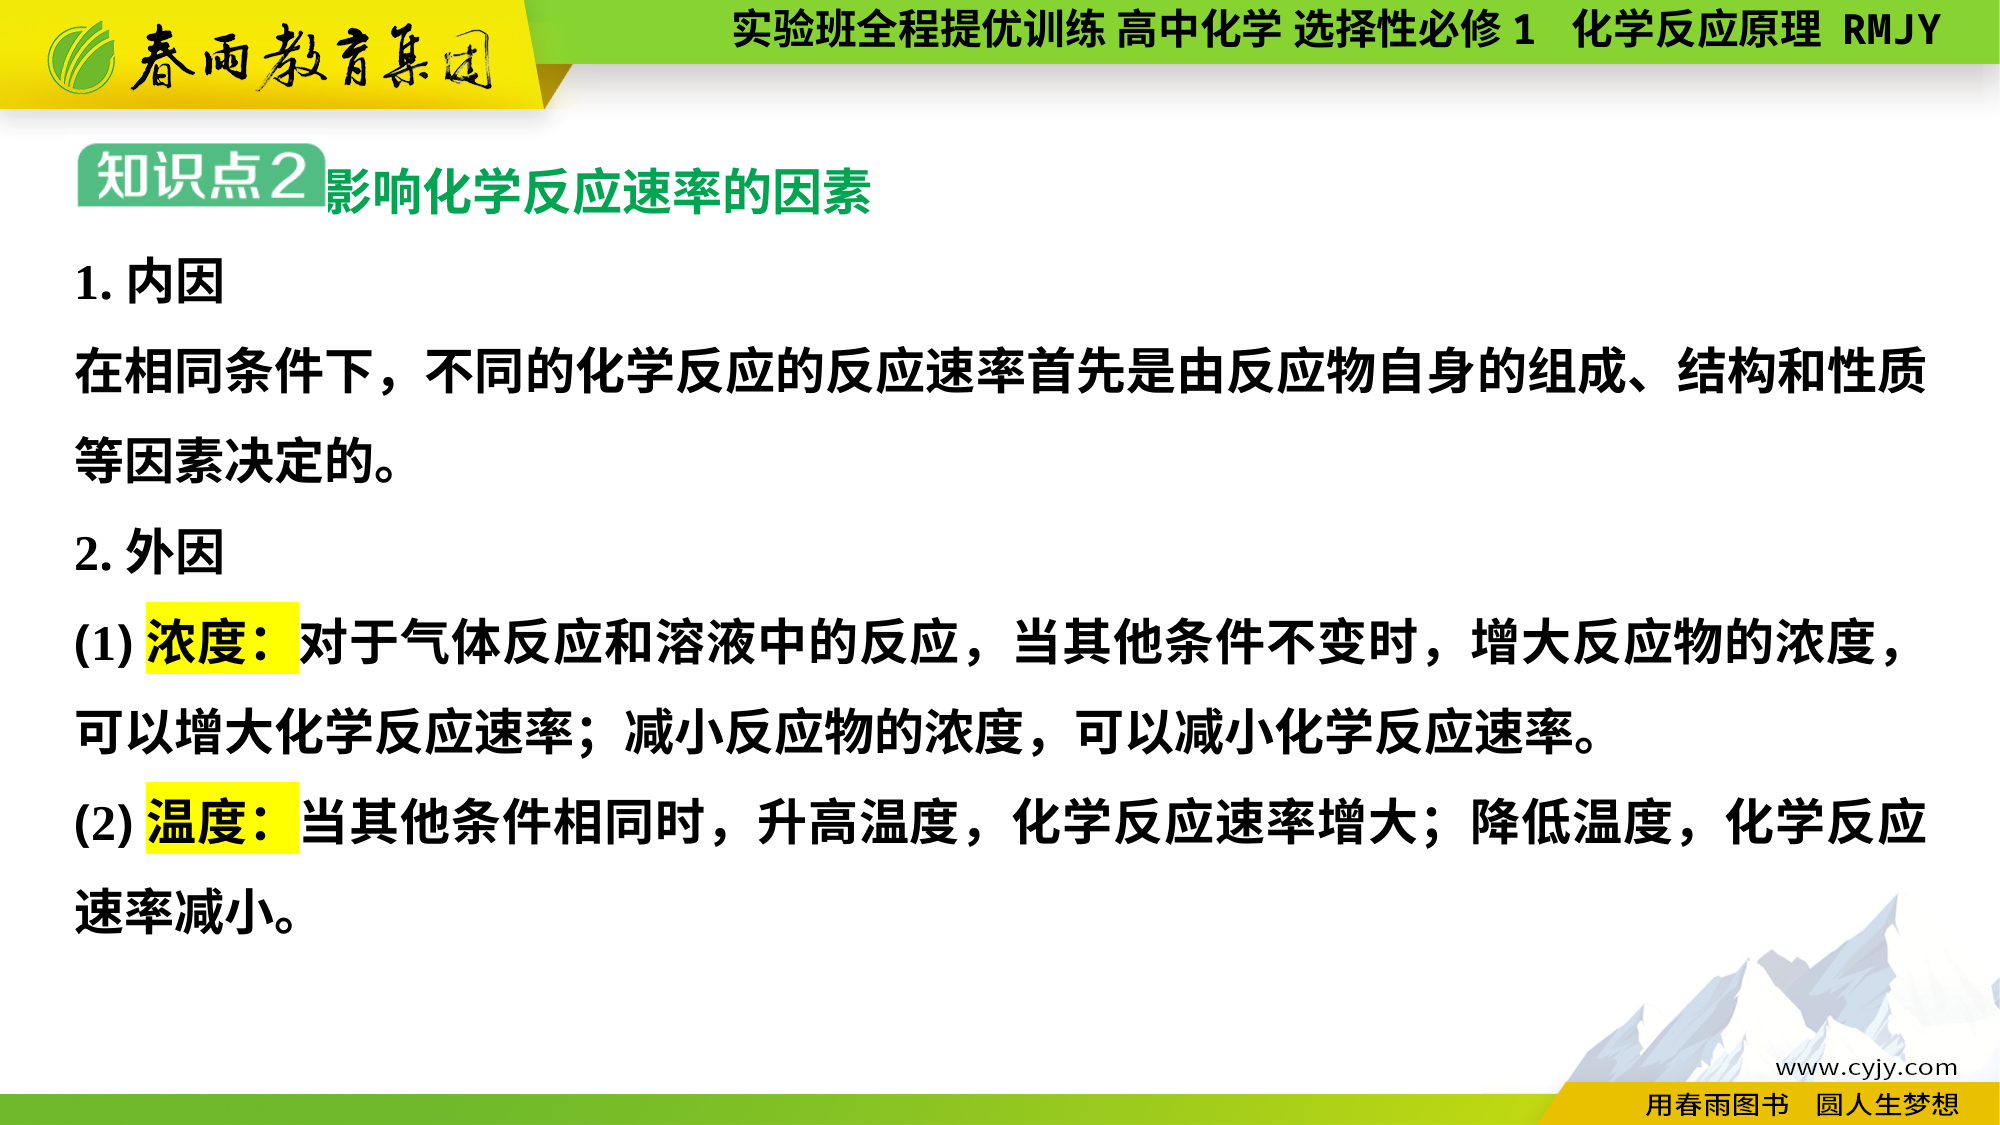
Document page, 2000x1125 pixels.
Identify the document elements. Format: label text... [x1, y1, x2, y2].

list 影响化学反应速率的因素 1.内因 在相同条件下，不同的化学反应的反应速率首先是由反应物自身的组成、结构和性质等因素决定的。 2.外因 (1)浓度：对于气体反应和溶液中的反应，当其他条件不变时，增大反应物的浓度，可以增大化学反应速率；减小反应物的浓度，可以减小化学反应速率。 (2)温度：当其他条件相同时，升高温度，化学反应速率增大；降低温度，化学反应速率减小。 [59, 122, 1944, 944]
picture [0, 0, 2000, 1125]
